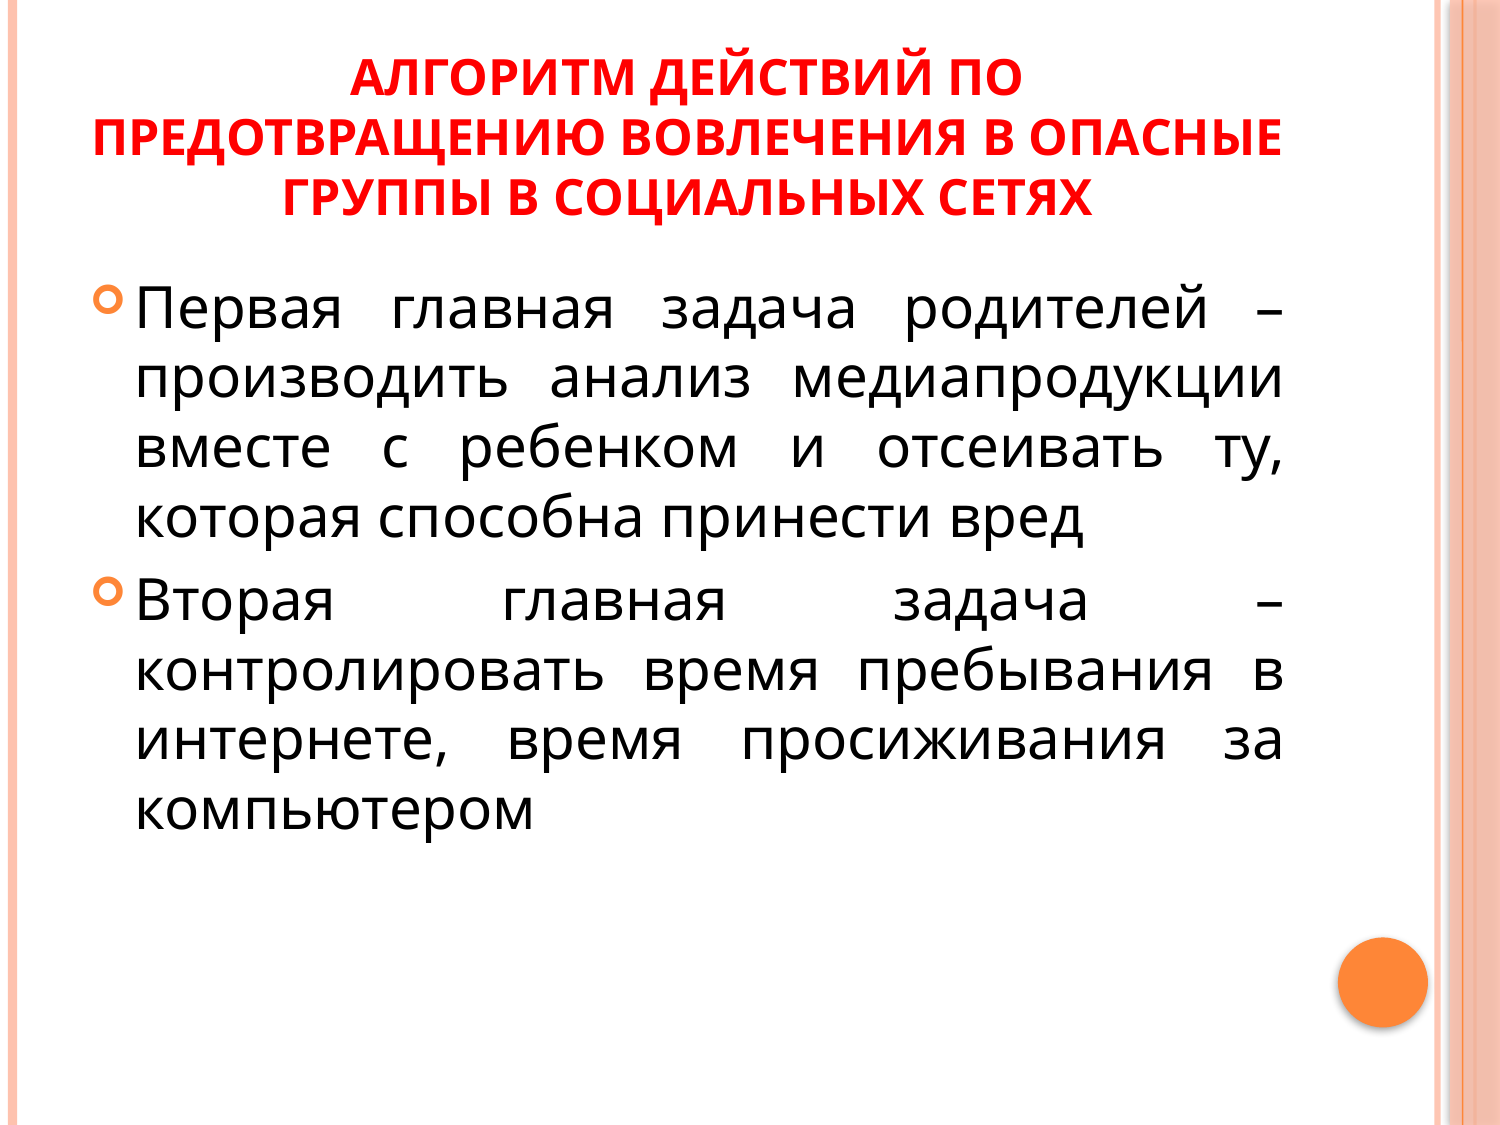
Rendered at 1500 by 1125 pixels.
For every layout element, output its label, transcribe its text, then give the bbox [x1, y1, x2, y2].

title Алгоритм действий по предотвращению вовлечения в опасные группы в социальных сетях [75, 45, 1300, 233]
list Первая главная задача родителей – производить анализ медиапродукции вместе с ребенком и отсеивать ту, которая способна принести вред Вторая главная задача – контролировать время пребывания в интернете, время просиживания за компьютером [75, 262, 1300, 1062]
